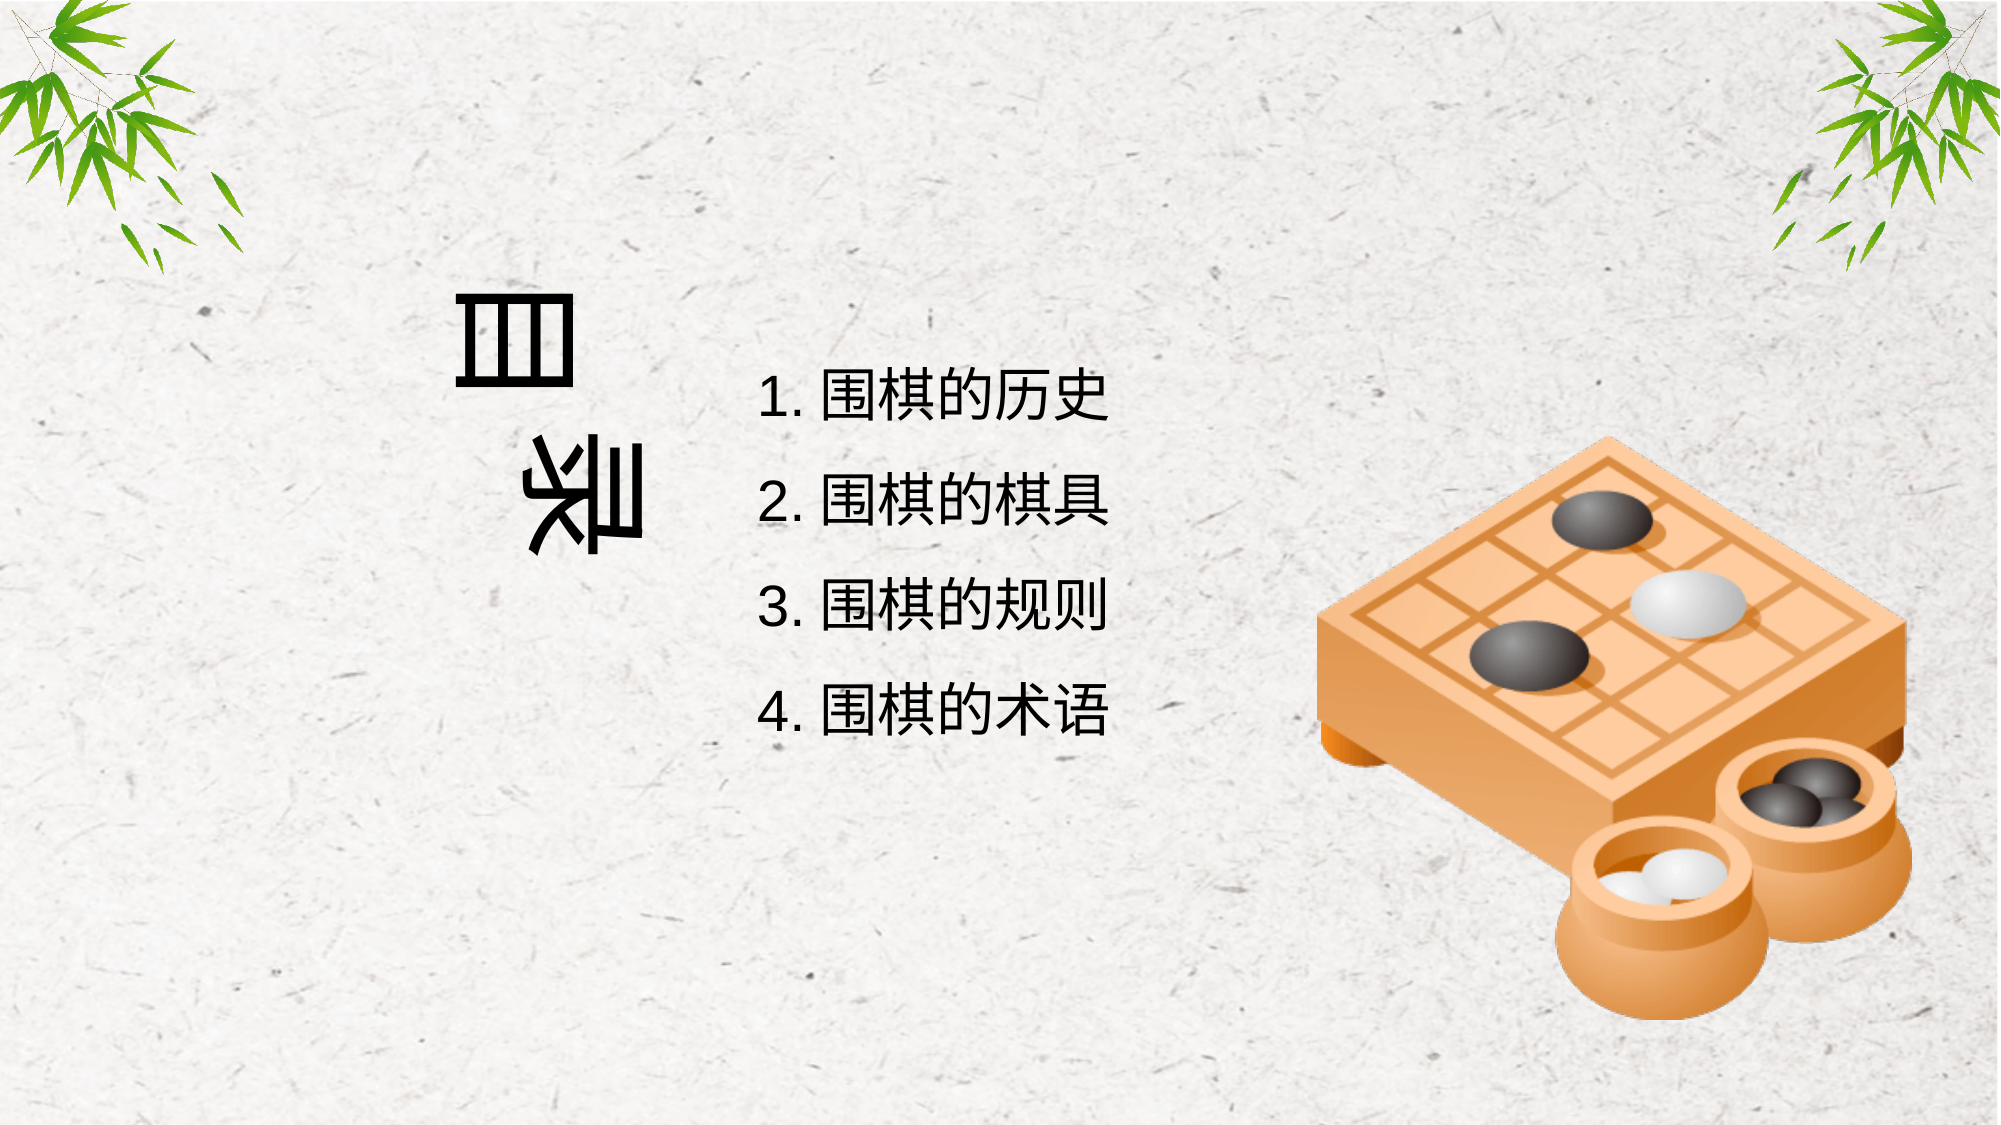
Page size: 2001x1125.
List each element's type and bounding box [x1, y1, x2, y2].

text_box [414, 258, 680, 564]
picture [0, 0, 2000, 1125]
